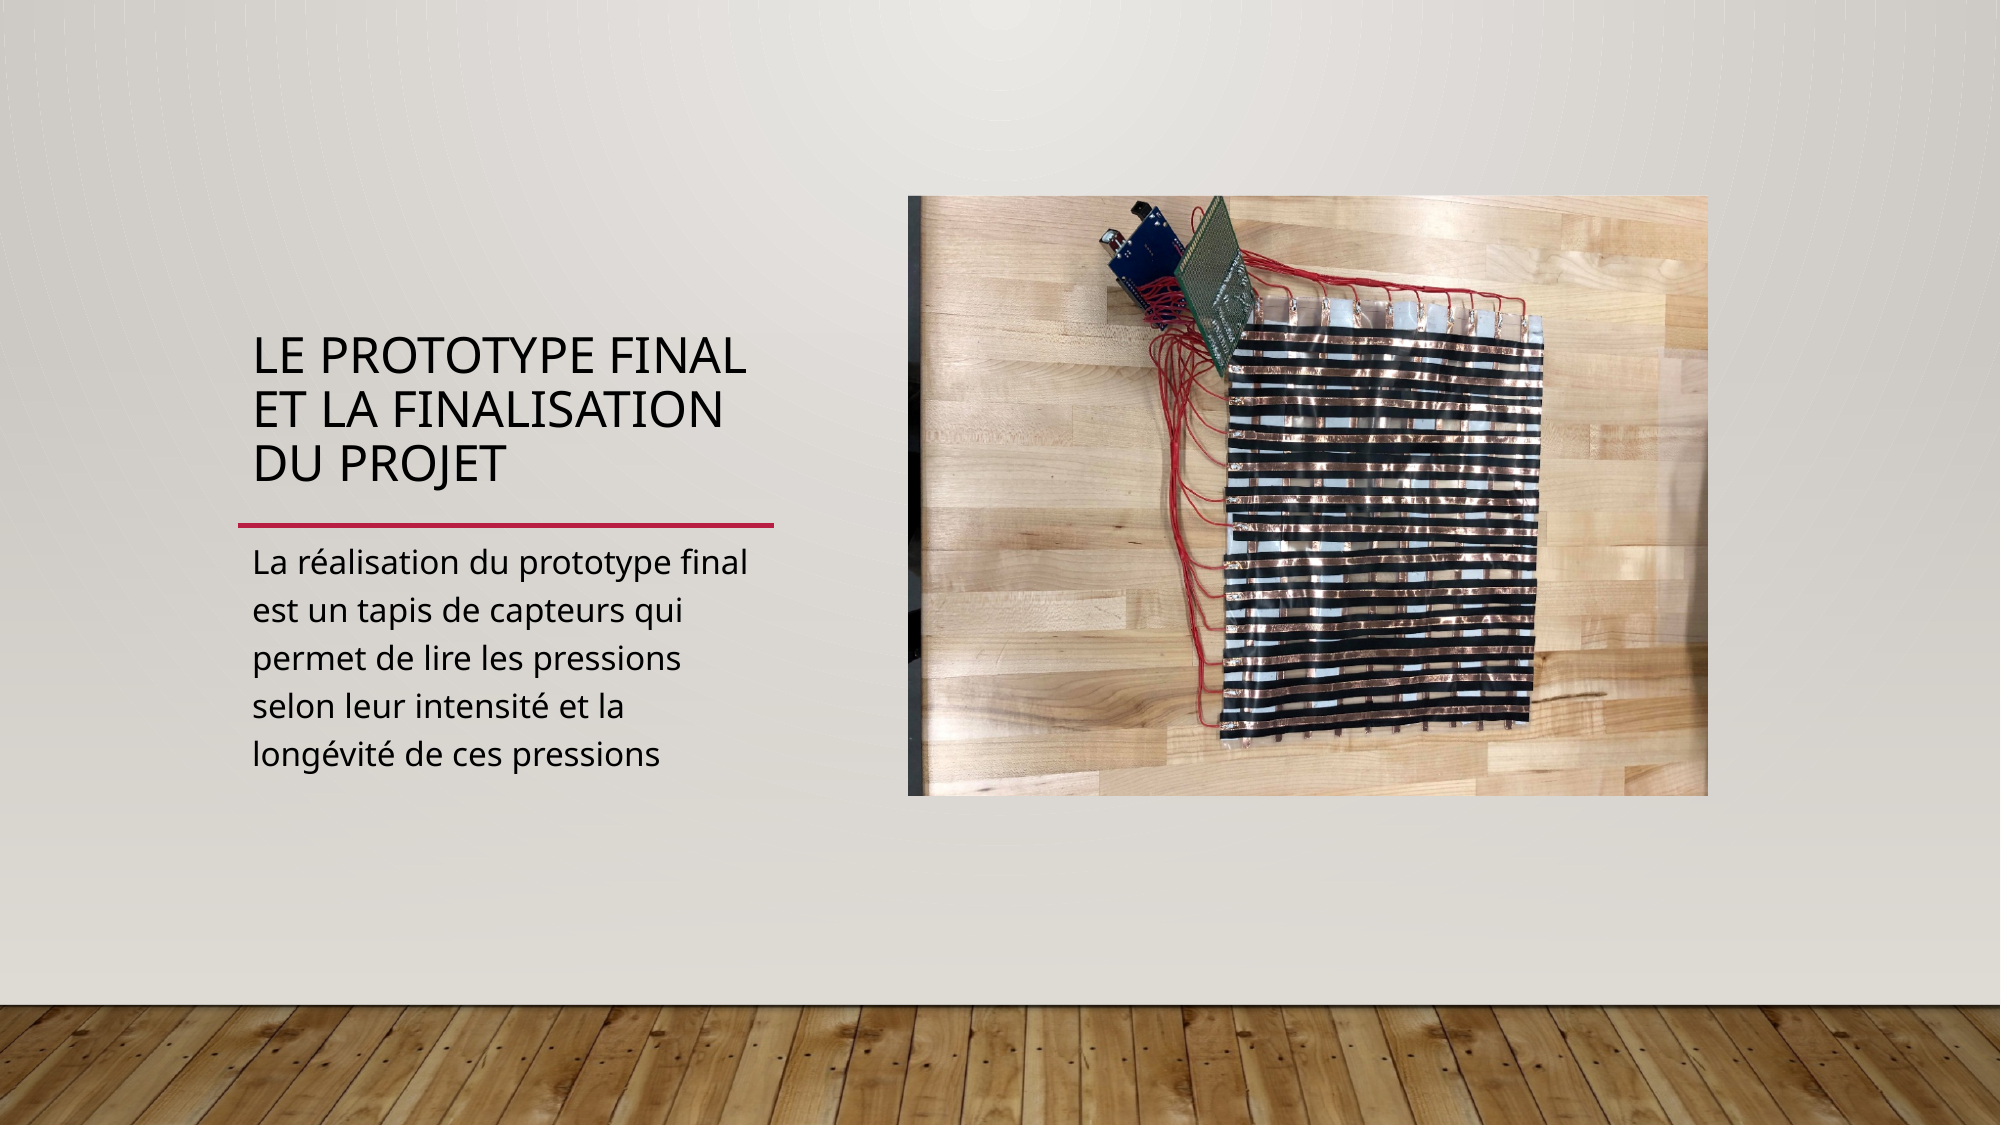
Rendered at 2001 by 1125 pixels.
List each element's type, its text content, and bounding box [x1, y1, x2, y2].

list La réalisation du prototype final est un tapis de capteurs qui permet de lire les pressions selon leur intensité et la longévité de ces pressions [236, 525, 775, 895]
picture [1608, 196, 1707, 796]
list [1007, 95, 1608, 896]
picture [0, 1005, 2000, 1125]
title Le prototype final et la finalisation du projet [236, 131, 774, 500]
picture [909, 196, 1007, 796]
